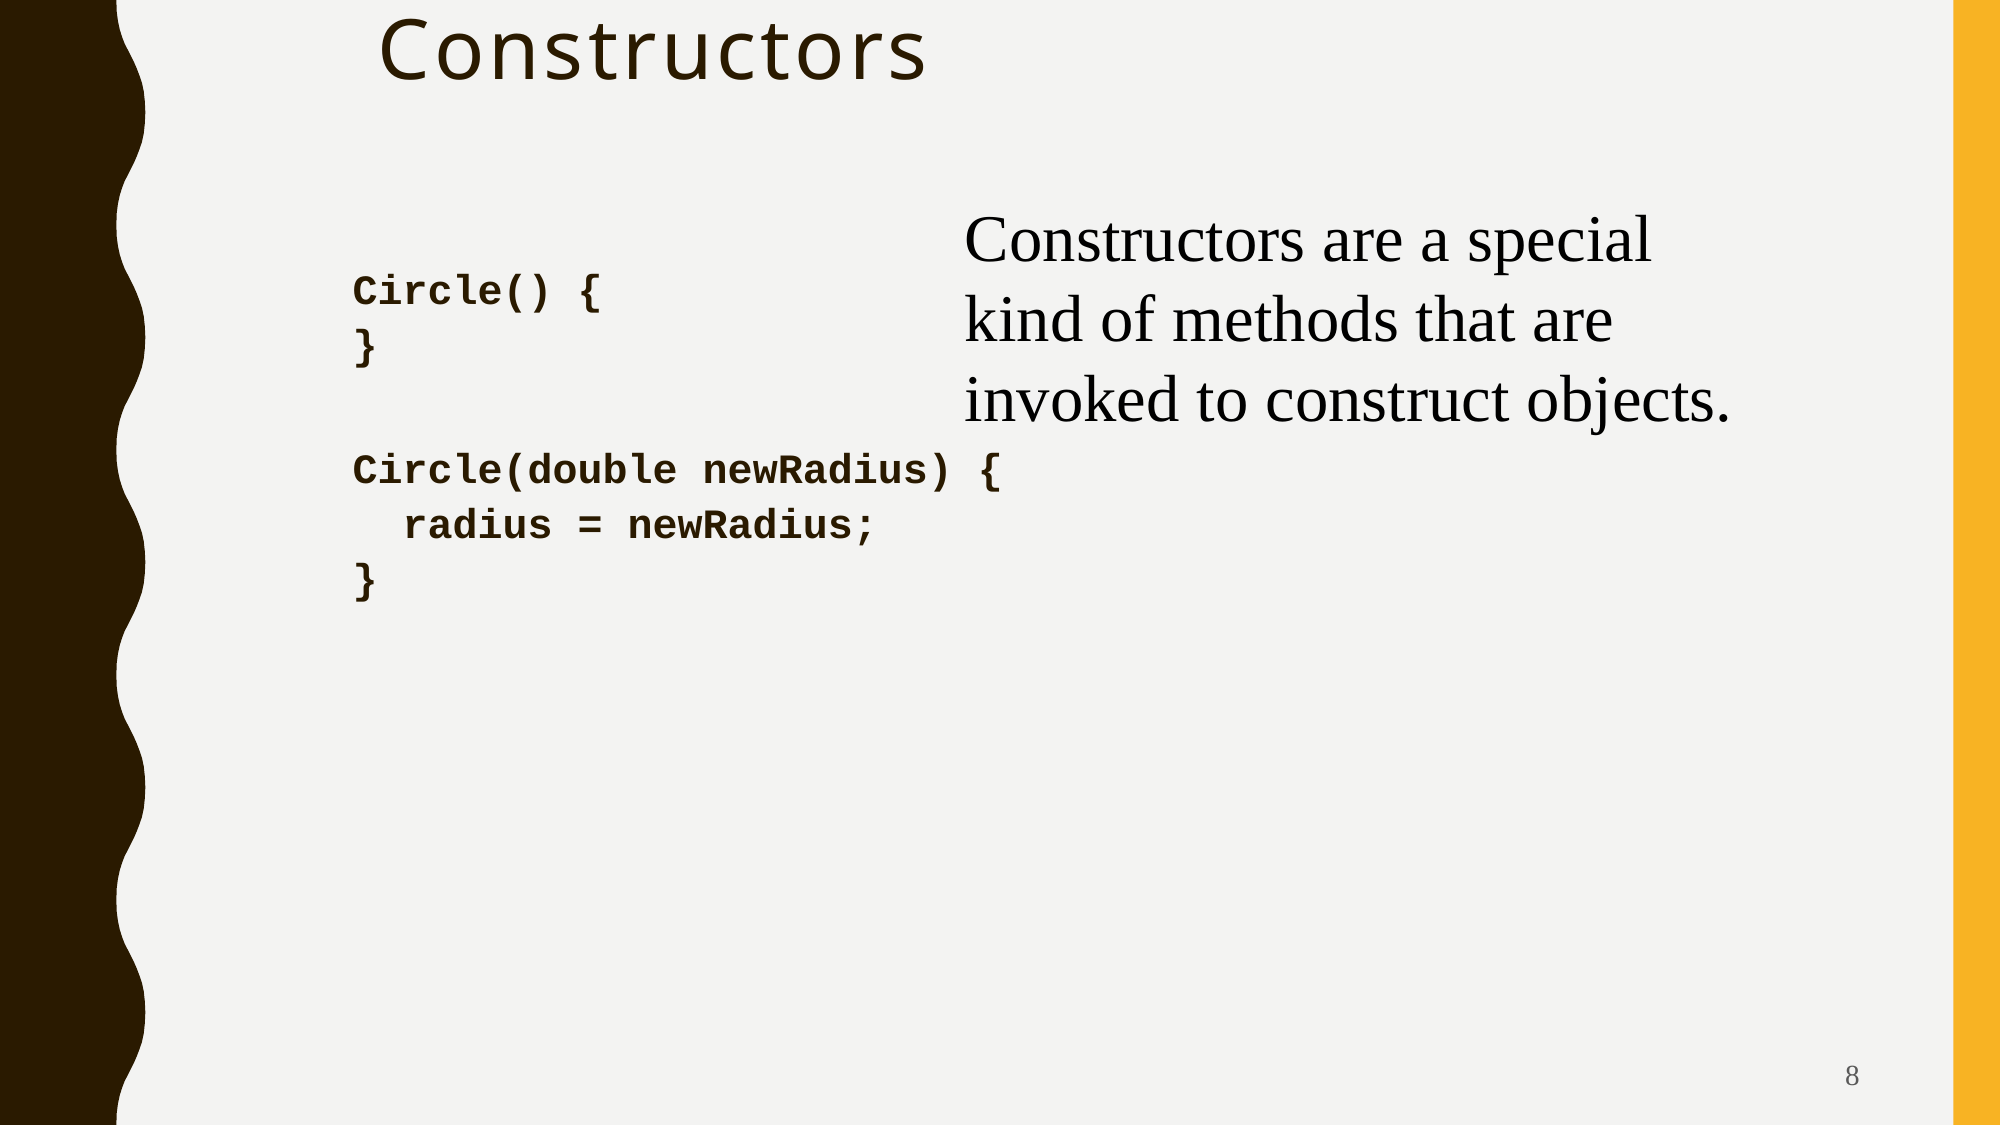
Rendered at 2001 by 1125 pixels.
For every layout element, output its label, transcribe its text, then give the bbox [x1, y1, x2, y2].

slide_number 8 [1412, 1045, 1875, 1103]
title Constructors [362, 0, 1638, 235]
text_box Constructors are a special kind of methods that are invoked to construct objects. [950, 187, 1750, 443]
list Circle() { } Circle(double newRadius) { radius = newRadius; } [337, 249, 1613, 1063]
